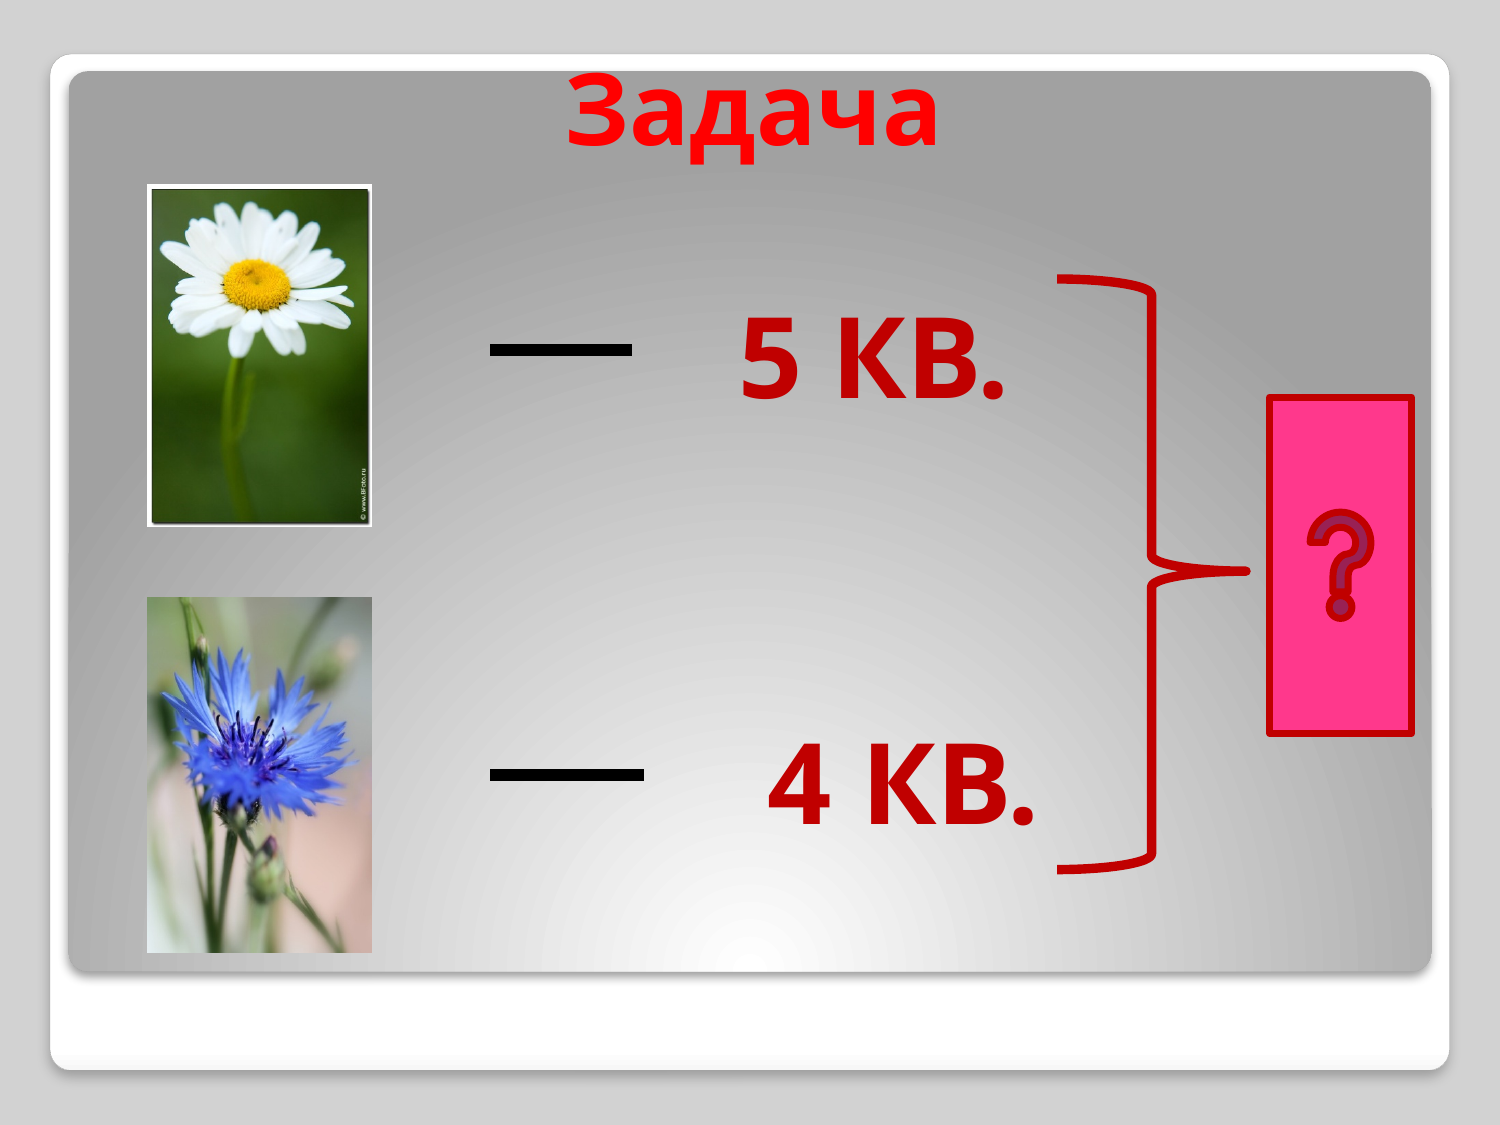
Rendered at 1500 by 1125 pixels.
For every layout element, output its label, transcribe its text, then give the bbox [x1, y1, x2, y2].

text_box [1057, 278, 1247, 871]
text_box 4 КВ. [690, 704, 1057, 855]
text_box [1266, 394, 1415, 737]
title Задача [82, 78, 1425, 173]
picture [147, 184, 373, 528]
picture [147, 597, 373, 953]
text_box 5 кв. [667, 278, 1057, 429]
